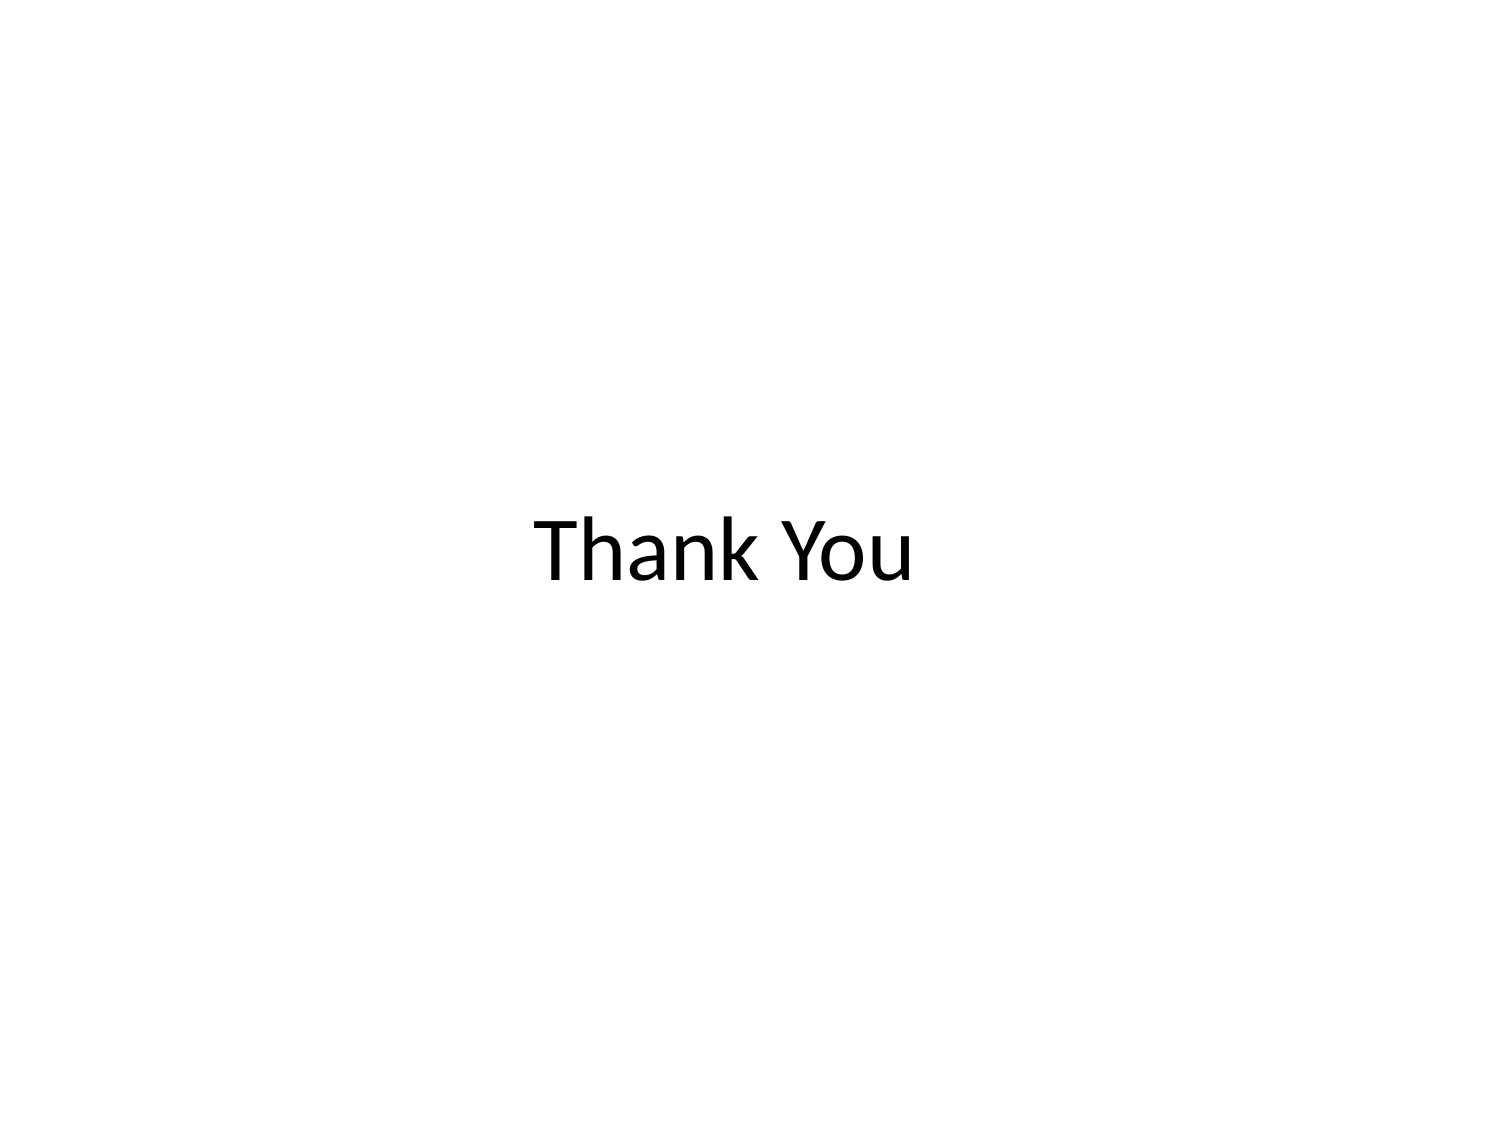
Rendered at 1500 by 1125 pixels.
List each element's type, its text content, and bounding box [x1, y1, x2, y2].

title Thank You [50, 450, 1400, 638]
